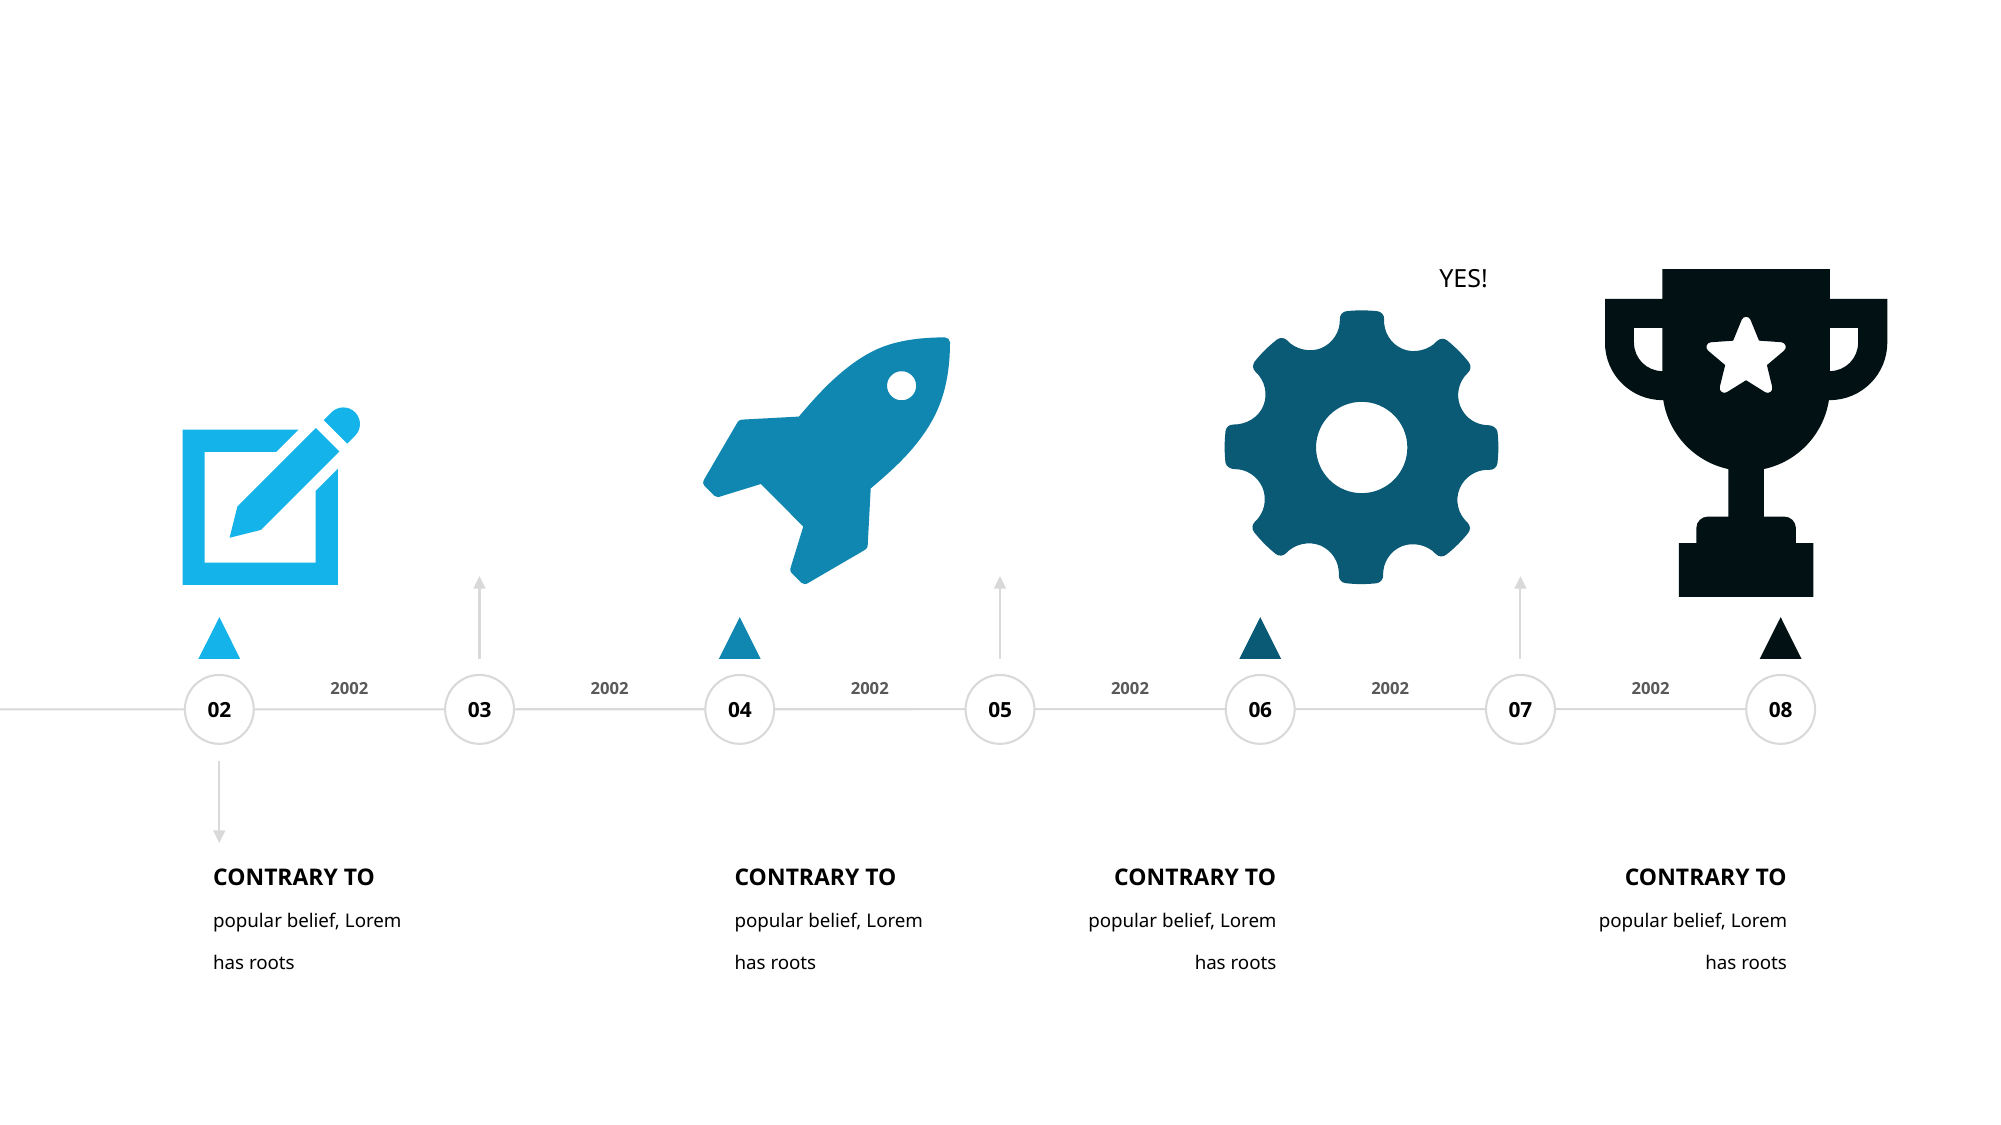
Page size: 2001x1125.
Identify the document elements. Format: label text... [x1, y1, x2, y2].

text_box 06 [1229, 710, 1292, 729]
text_box [710, 729, 770, 745]
text_box [771, 692, 776, 709]
text_box [183, 692, 188, 709]
text_box [1224, 710, 1229, 727]
text_box [1745, 710, 1749, 726]
text_box [229, 427, 340, 538]
text_box 2002 [1091, 670, 1169, 705]
text_box [1751, 673, 1810, 689]
text_box [970, 729, 1030, 745]
text_box [1751, 729, 1811, 745]
text_box [717, 614, 763, 661]
text_box [1552, 710, 1556, 726]
text_box 03 [448, 689, 511, 709]
text_box [1237, 614, 1283, 661]
text_box [1031, 710, 1036, 727]
text_box [189, 729, 249, 745]
text_box [511, 693, 516, 709]
text_box [1491, 673, 1550, 689]
text_box [511, 710, 516, 726]
text_box [704, 710, 709, 728]
text_box [444, 693, 448, 709]
text_box 2002 [831, 670, 908, 705]
text_box [1552, 693, 1556, 709]
text_box [1230, 729, 1290, 745]
text_box [964, 710, 969, 727]
text_box [703, 337, 951, 585]
text_box [1745, 693, 1749, 709]
text_box [1490, 729, 1550, 745]
text_box [1292, 693, 1296, 709]
text_box 08 [1749, 689, 1812, 729]
text_box 05 [969, 689, 1031, 709]
text_box [450, 729, 510, 745]
text_box [196, 614, 242, 661]
text_box 04 [709, 710, 771, 729]
text_box CONTRARY TO popular belief, Lorem has roots [1571, 840, 1802, 981]
text_box [1485, 710, 1489, 726]
text_box 06 [1229, 689, 1292, 709]
text_box [183, 710, 188, 727]
text_box [444, 710, 448, 726]
text_box [1484, 693, 1489, 709]
text_box [1605, 269, 1888, 597]
text_box 02 [188, 689, 251, 709]
text_box 05 [969, 710, 1031, 729]
text_box YES! [1425, 261, 1503, 296]
text_box [771, 710, 776, 727]
text_box [710, 673, 769, 689]
text_box 04 [709, 689, 771, 709]
text_box CONTRARY TO popular belief, Lorem has roots [198, 840, 429, 981]
text_box [1224, 692, 1229, 709]
text_box 2002 [1612, 670, 1689, 705]
text_box [1292, 710, 1296, 725]
text_box 07 [1489, 710, 1552, 729]
text_box 07 [1489, 689, 1552, 709]
text_box [182, 429, 338, 585]
text_box [251, 710, 255, 726]
text_box [1812, 692, 1817, 726]
text_box [251, 693, 255, 709]
text_box CONTRARY TO popular belief, Lorem has roots [1060, 840, 1291, 981]
text_box [964, 692, 969, 709]
text_box 03 [448, 710, 511, 729]
text_box CONTRARY TO popular belief, Lorem has roots [719, 840, 950, 981]
text_box [190, 673, 249, 689]
text_box [1758, 614, 1804, 661]
text_box 02 [188, 710, 251, 729]
text_box [704, 691, 709, 709]
text_box [1031, 692, 1036, 709]
text_box 2002 [1352, 670, 1429, 705]
text_box 2002 [311, 670, 388, 705]
text_box [450, 673, 509, 689]
text_box [1224, 310, 1499, 585]
text_box 2002 [571, 670, 648, 705]
text_box [1231, 673, 1290, 689]
text_box [971, 673, 1030, 689]
text_box [323, 407, 360, 444]
